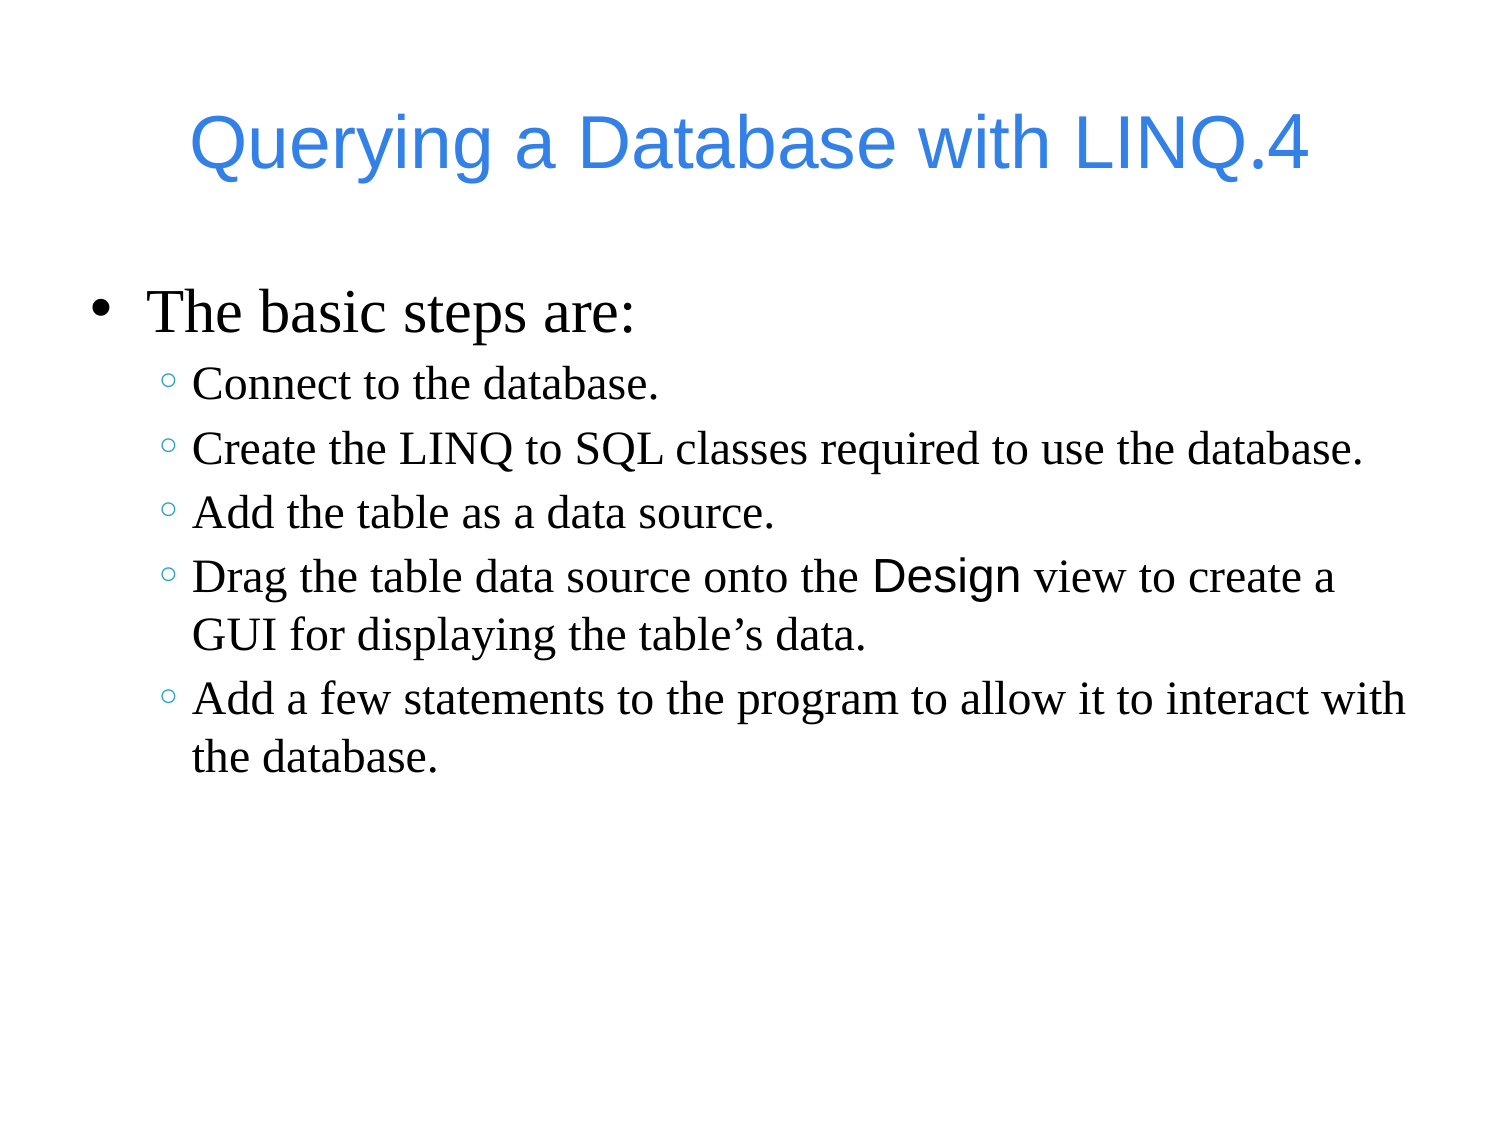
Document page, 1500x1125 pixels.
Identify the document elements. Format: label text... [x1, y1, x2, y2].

title 4.Querying a Database with LINQ [75, 45, 1425, 233]
list The basic steps are: Connect to the database. Create the LINQ to SQL classes required to use the database. Add the table as a data source. Drag the table data source onto the Design view to create a GUI for displaying the table’s data. Add a few statements to the program to allow it to interact with the database. [75, 262, 1425, 1005]
